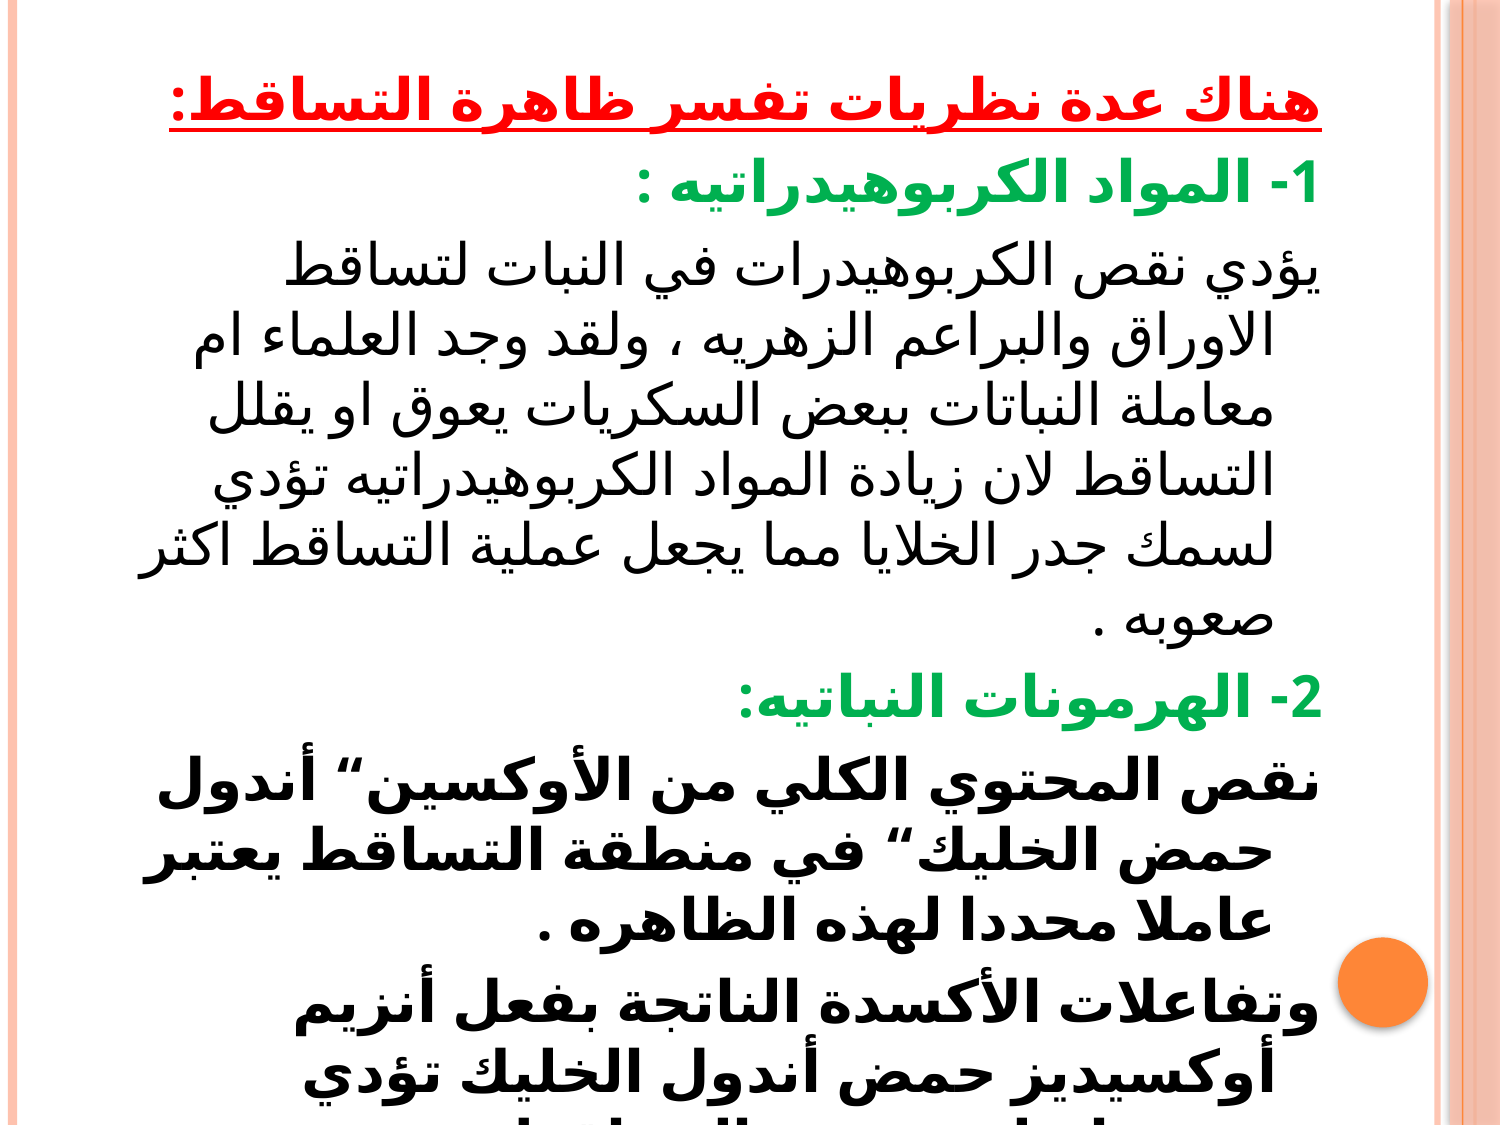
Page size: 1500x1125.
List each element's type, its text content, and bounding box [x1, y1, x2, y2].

list هناك عدة نظريات تفسر ظاهرة التساقط: 1- المواد الكربوهيدراتيه : يؤدي نقص الكربوهيدرات في النبات لتساقط الاوراق والبراعم الزهريه ، ولقد وجد العلماء ام معاملة النباتات ببعض السكريات يعوق او يقلل التساقط لان زيادة المواد الكربوهيدراتيه تؤدي لسمك جدر الخلايا مما يجعل عملية التساقط اكثر صعوبه . 2- الهرمونات النباتيه: نقص المحتوي الكلي من الأوكسین“ أندول حمض الخلیك“ في منطقة التساقط یعتبر عاملا محددا لھذه الظاهره . وتفاعلات الأكسدة الناتجة بفعل أنزیم أوكسیدیز حمض أندول الخلیك تؤدي بدورھا علي سرعة التساقط نتيجة خفض الاوكسين . [112, 54, 1338, 854]
